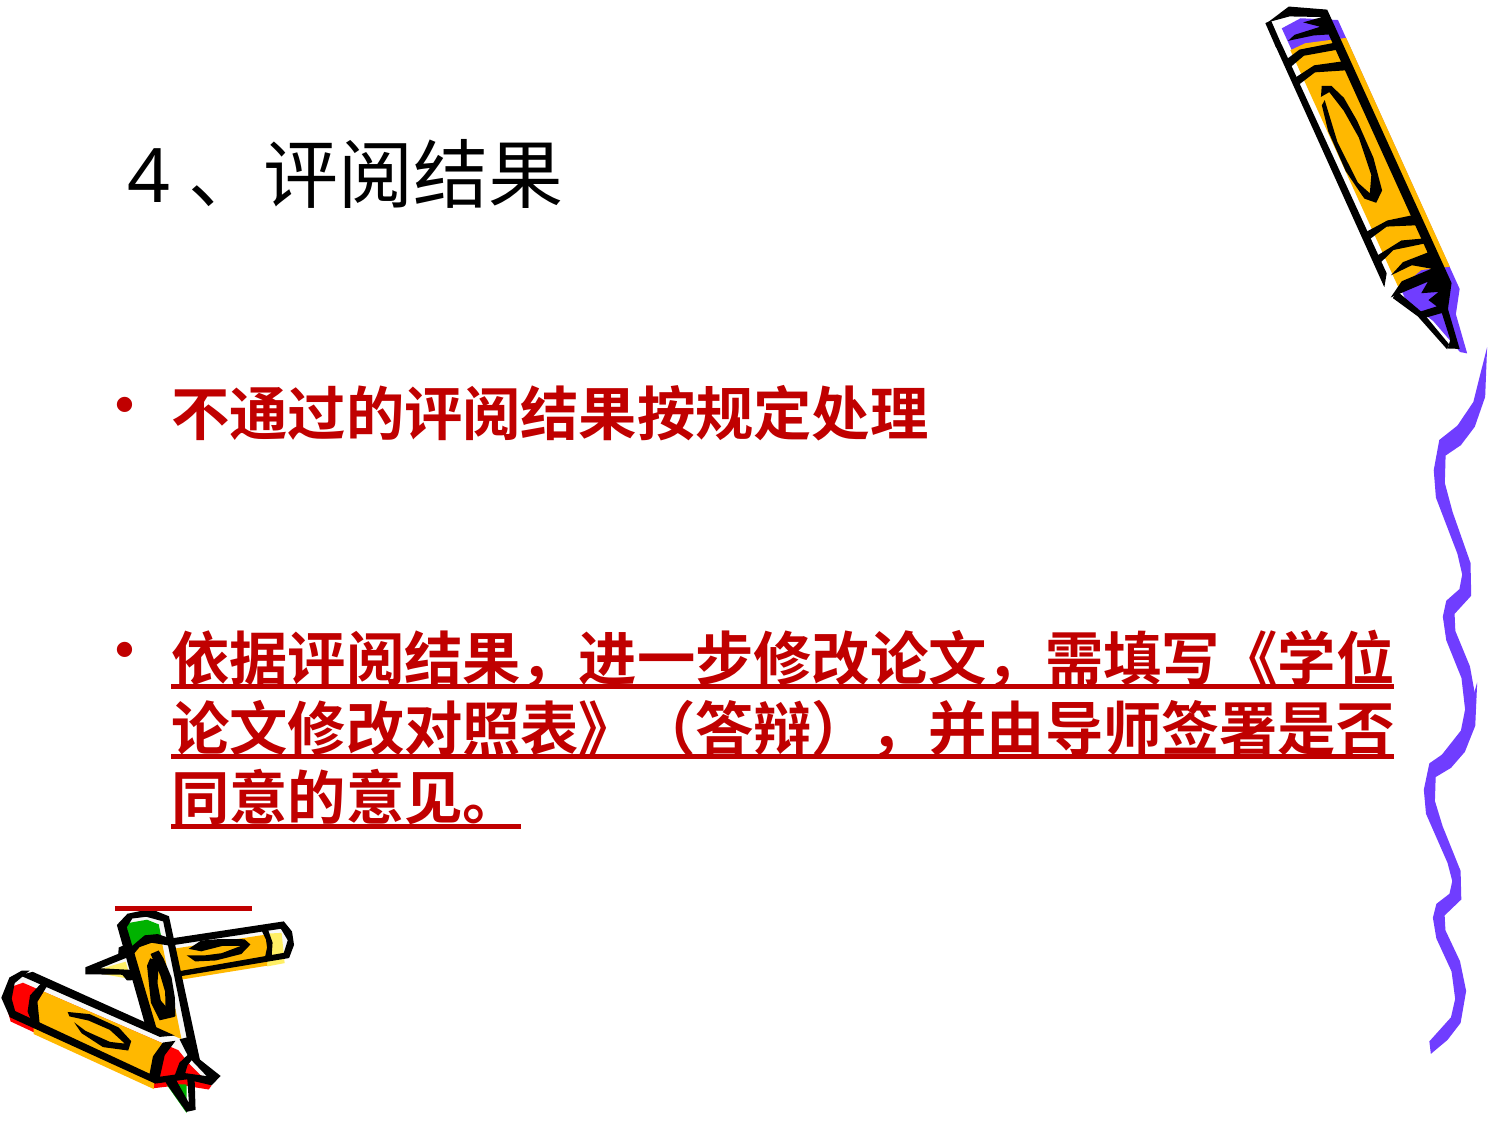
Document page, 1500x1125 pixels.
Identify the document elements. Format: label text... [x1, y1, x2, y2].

list 不通过的评阅结果按规定处理 依据评阅结果，进一步修改论文，需填写《学位论文修改对照表》（答辩），并由导师签署是否同意的意见。 [99, 287, 1451, 979]
title 4、评阅结果 [112, 24, 1201, 226]
